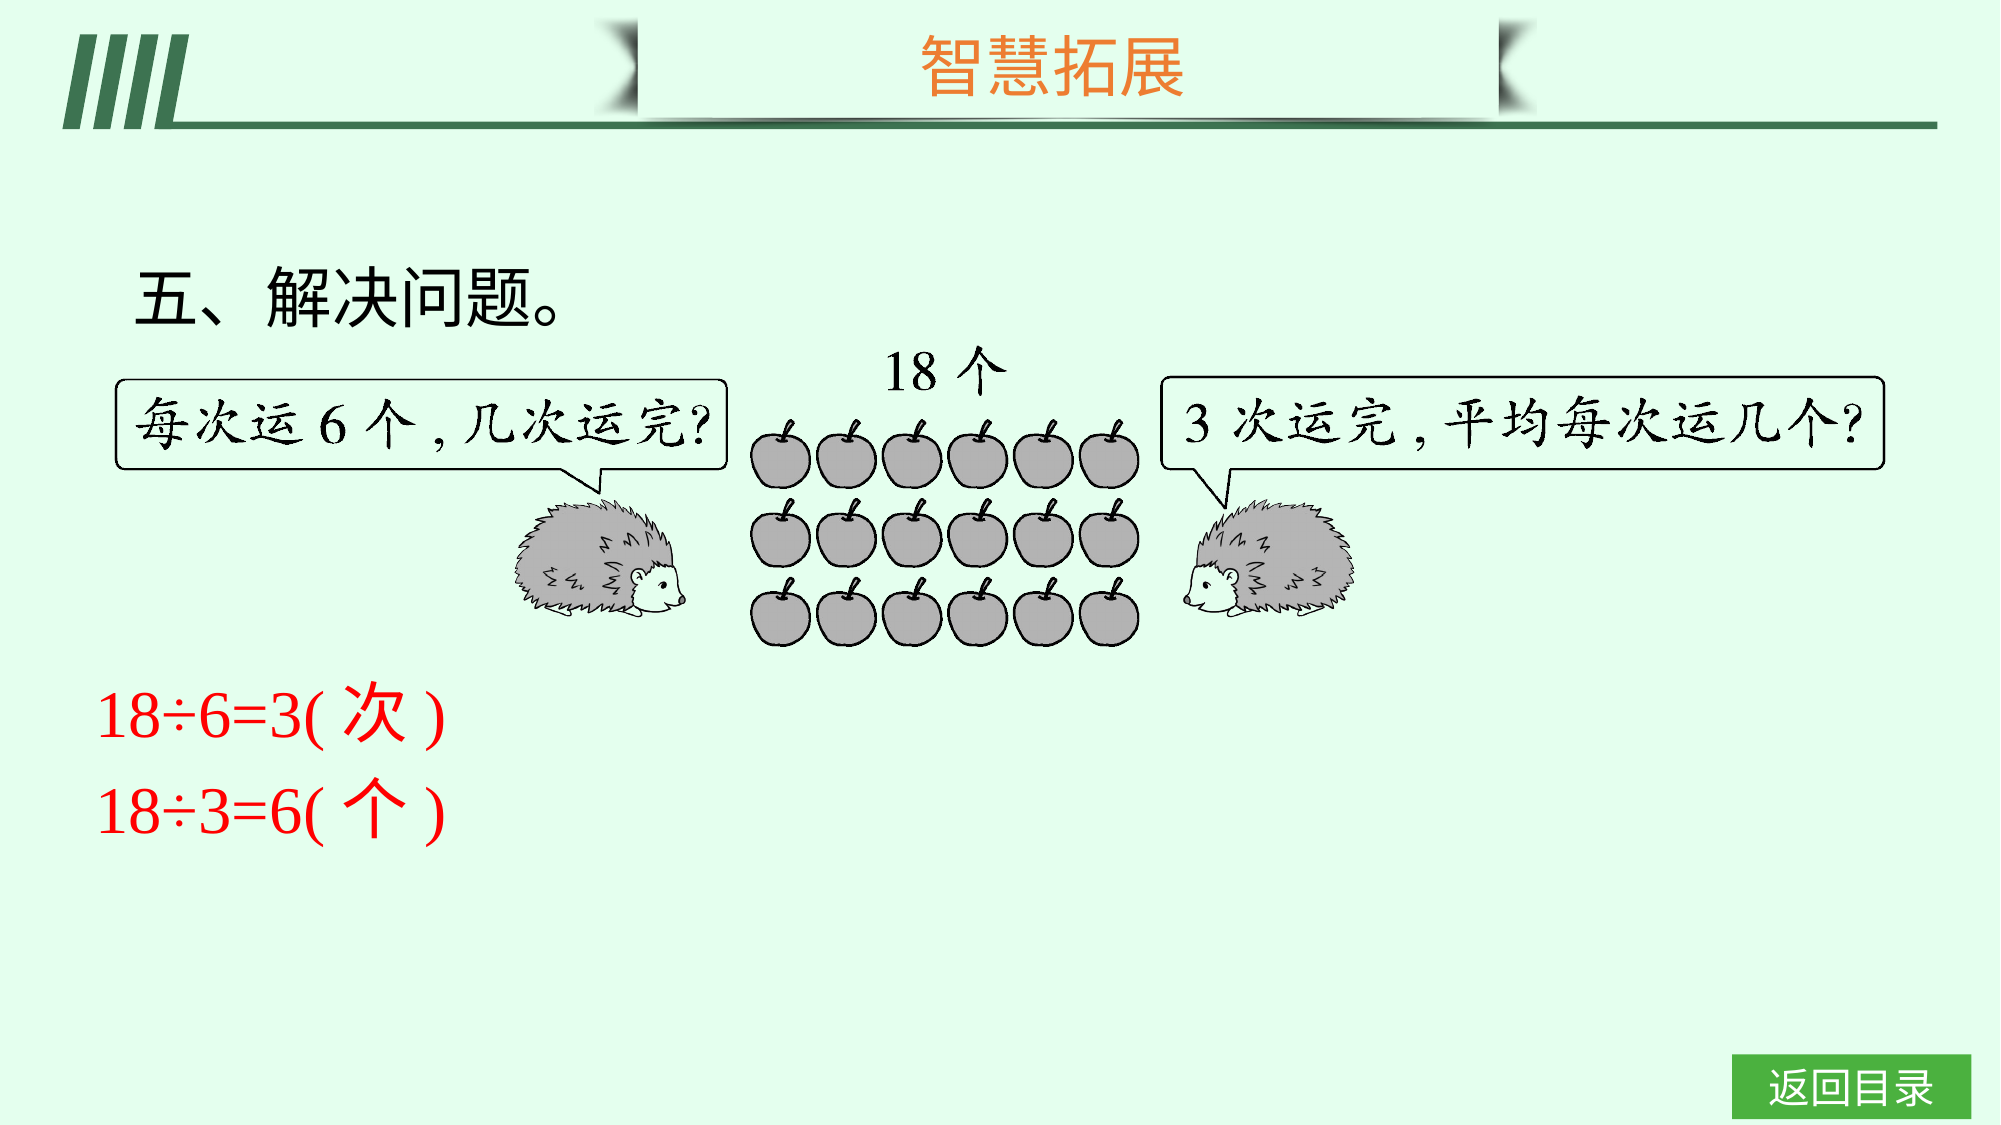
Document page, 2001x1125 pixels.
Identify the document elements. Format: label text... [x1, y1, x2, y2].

picture [113, 344, 1887, 648]
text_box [594, 16, 1537, 127]
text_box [62, 34, 1938, 130]
text_box 五、解决问题。 [117, 232, 630, 344]
text_box 18÷6=3(次) 18÷3=6(个) [80, 647, 462, 854]
